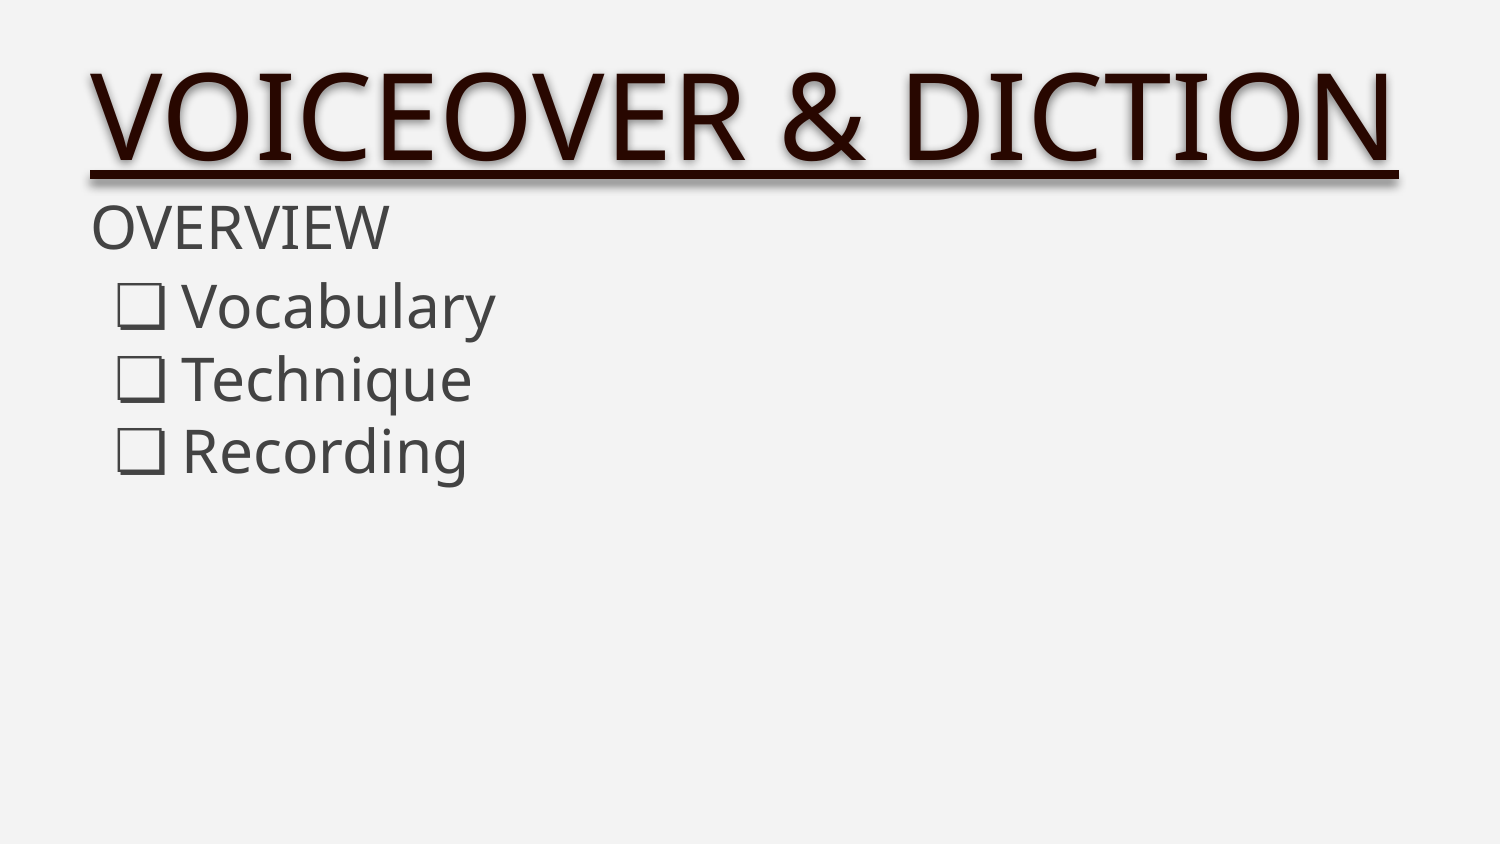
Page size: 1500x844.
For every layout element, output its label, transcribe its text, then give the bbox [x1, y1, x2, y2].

text_box VOICEOVER & DICTION [75, 24, 1425, 174]
text_box OVERVIEW [75, 174, 1425, 247]
text_box Vocabulary Technique Recording [91, 253, 1425, 844]
